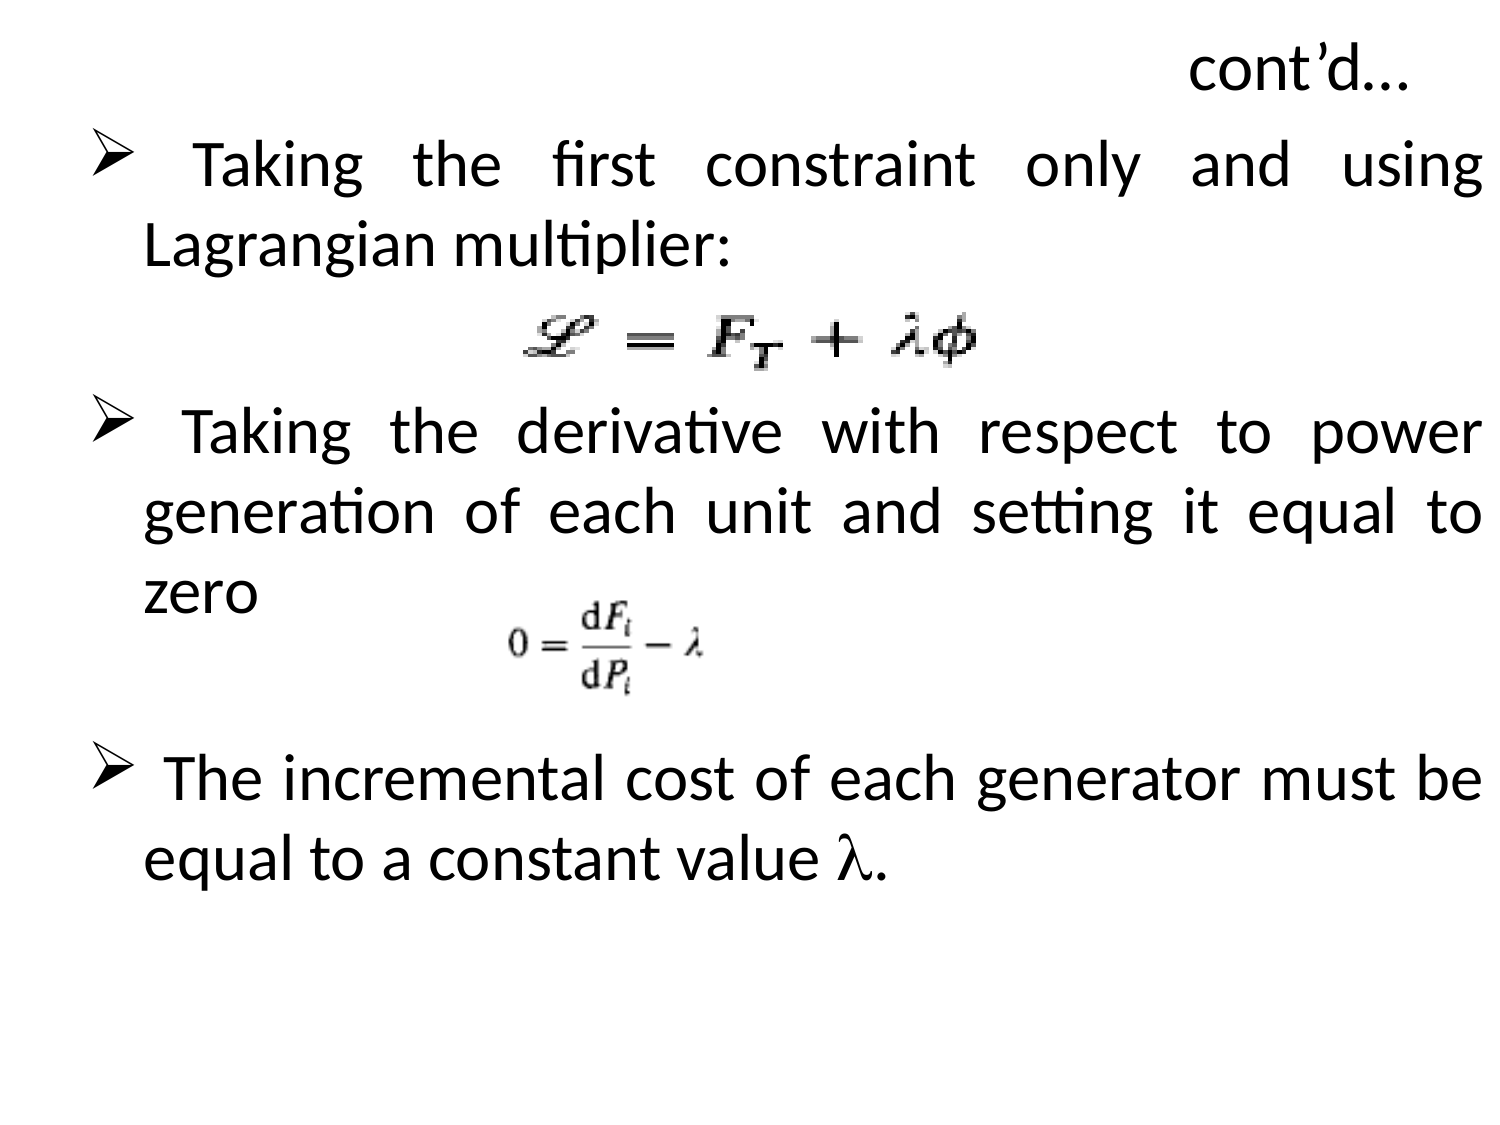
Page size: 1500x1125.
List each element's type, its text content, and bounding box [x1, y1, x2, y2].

picture [499, 591, 726, 707]
title cont’d… [75, 14, 1425, 112]
picture [499, 274, 1001, 389]
list Taking the first constraint only and using Lagrangian multiplier: Taking the derivative with respect to power generation of each unit and setting it equal to zero The incremental cost of each generator must be equal to a constant value . [72, 112, 1500, 1063]
